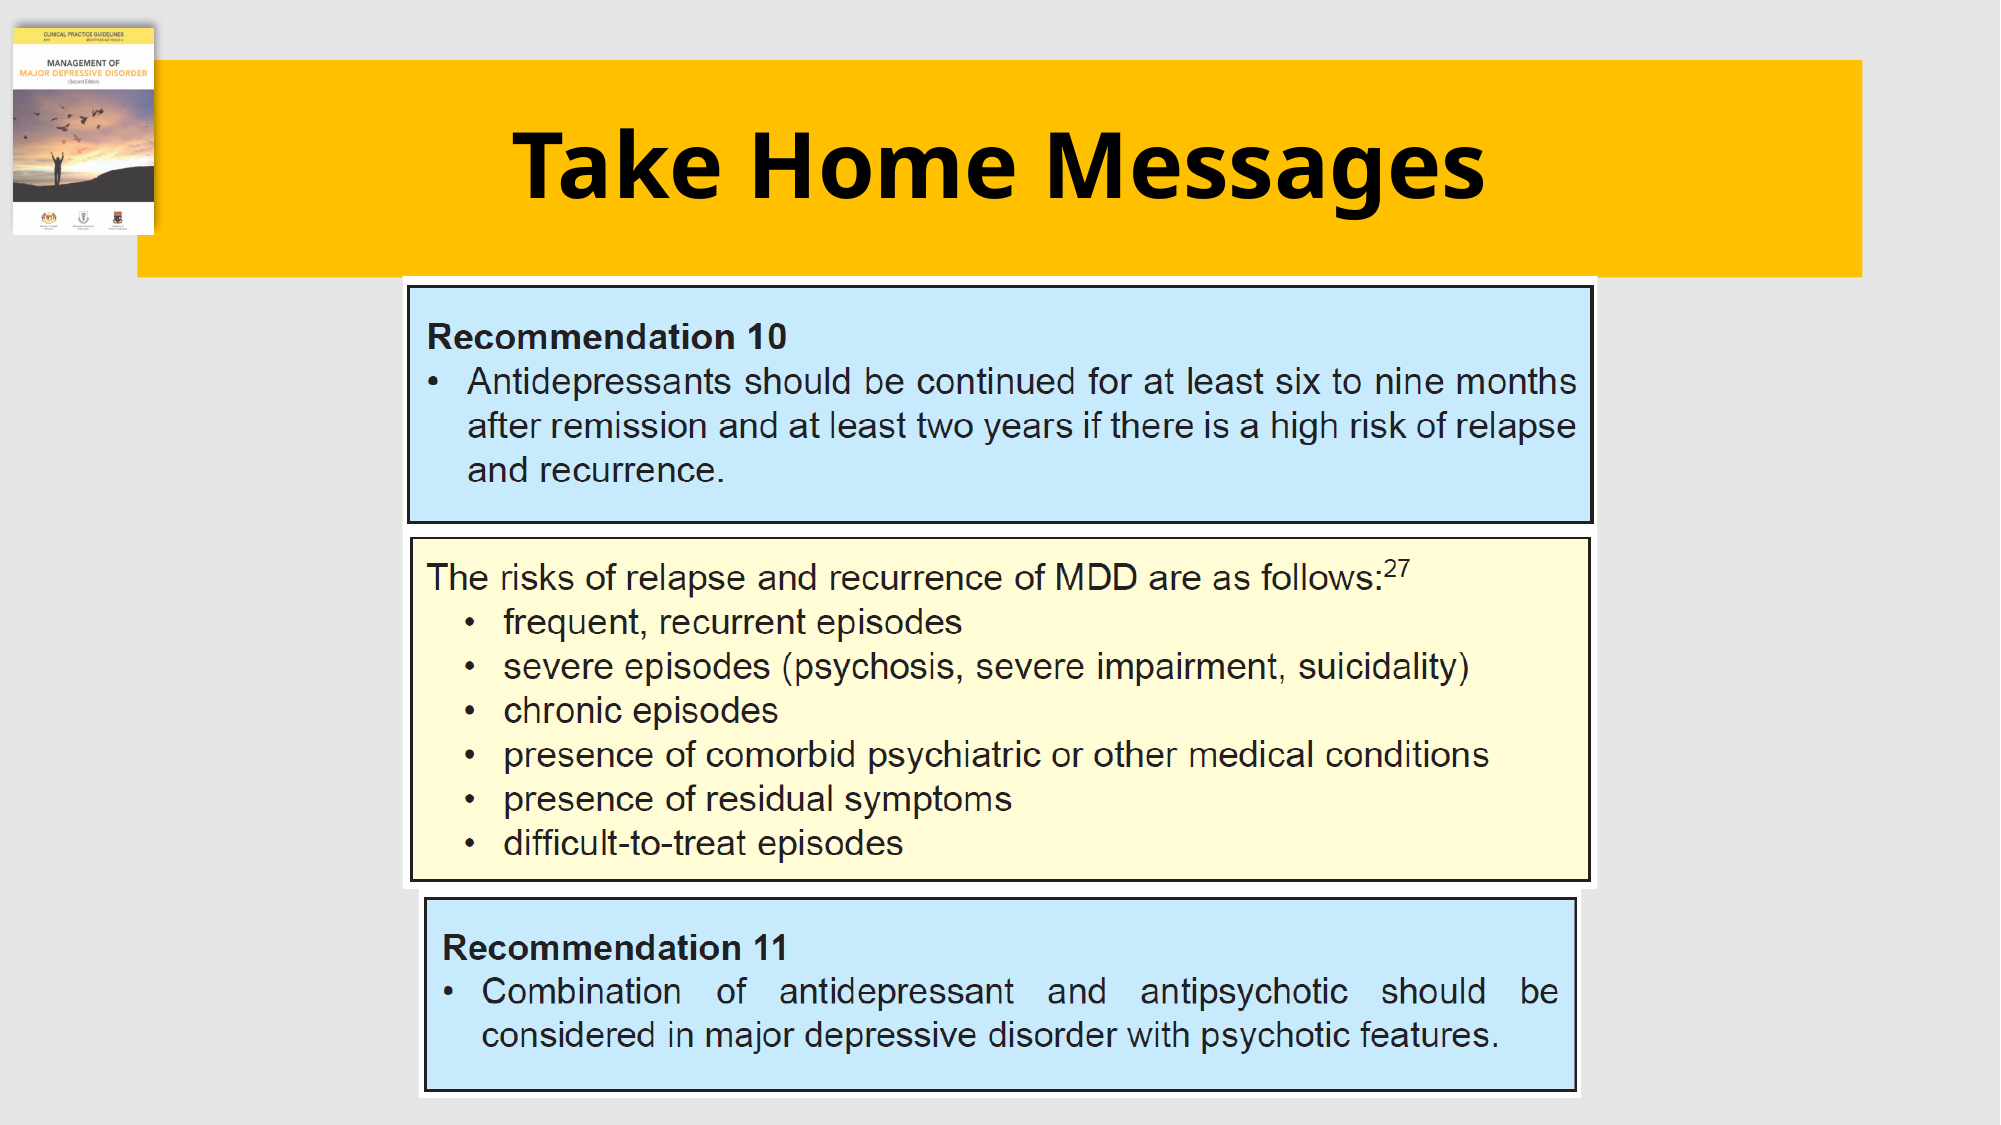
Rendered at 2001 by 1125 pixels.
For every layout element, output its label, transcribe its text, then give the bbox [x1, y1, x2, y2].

picture [402, 276, 1598, 1098]
picture [13, 28, 154, 235]
title Take Home Messages [137, 59, 1863, 278]
